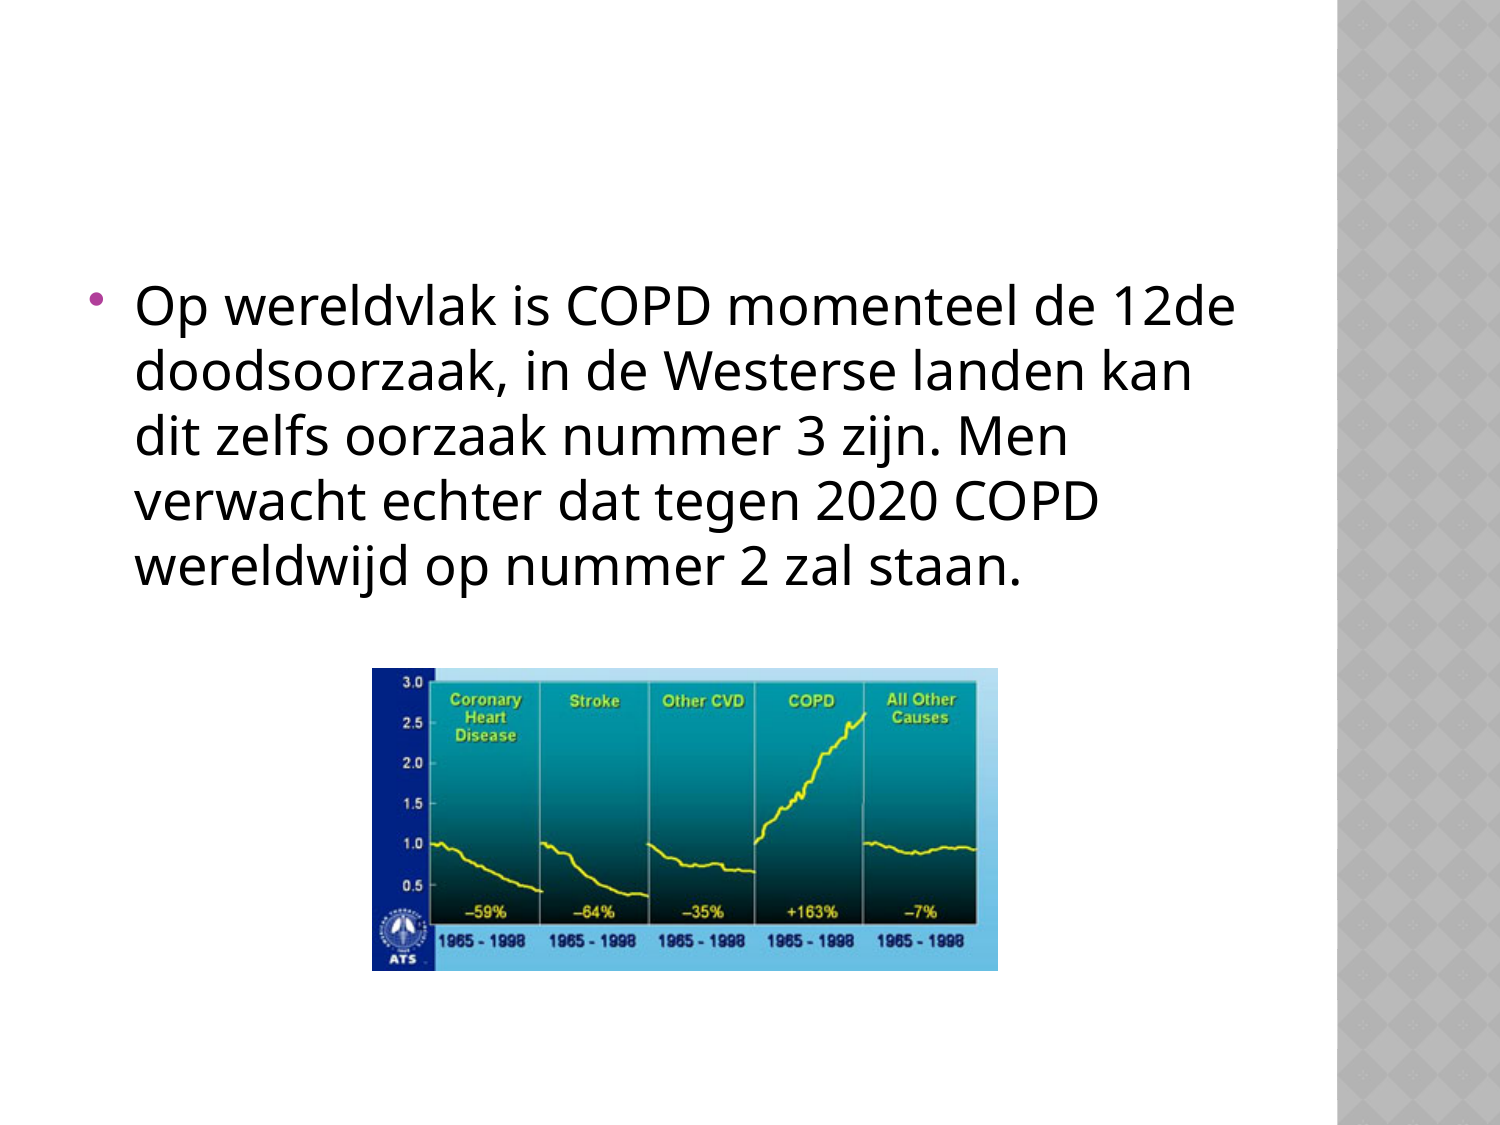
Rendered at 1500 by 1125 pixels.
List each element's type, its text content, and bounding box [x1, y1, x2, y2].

picture [371, 668, 998, 971]
list Op wereldvlak is COPD momenteel de 12de doodsoorzaak, in de Westerse landen kan dit zelfs oorzaak nummer 3 zijn. Men verwacht echter dat tegen 2020 COPD wereldwijd op nummer 2 zal staan. [75, 264, 1263, 1059]
